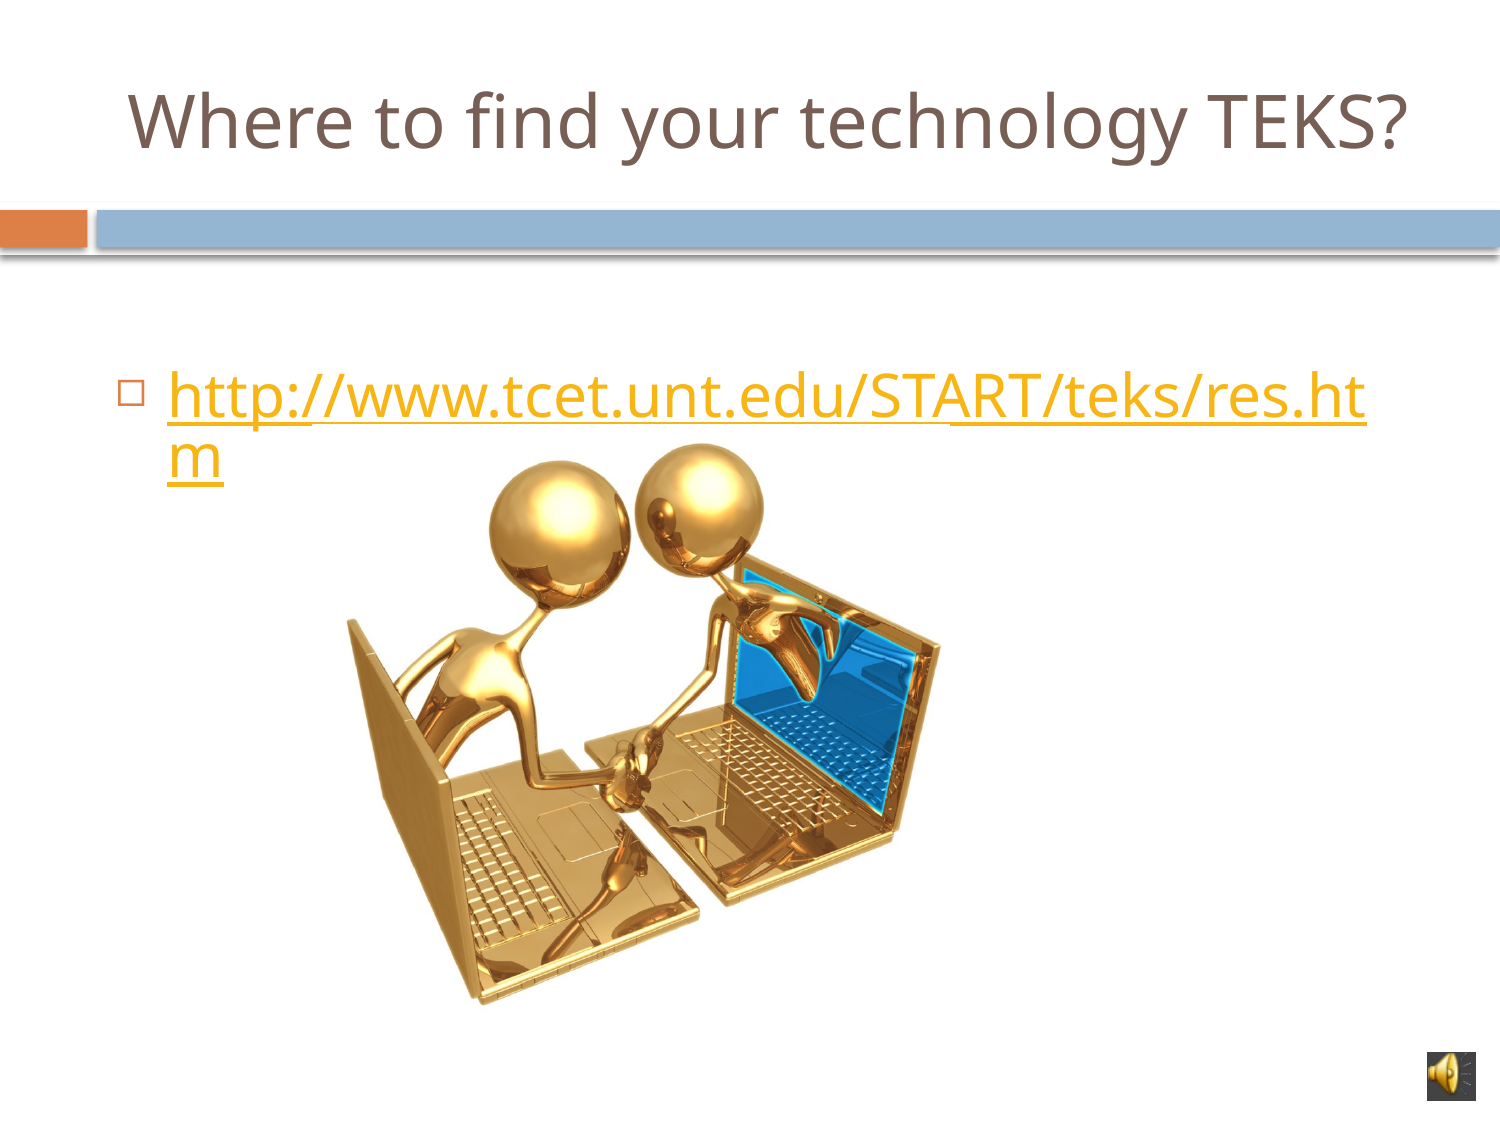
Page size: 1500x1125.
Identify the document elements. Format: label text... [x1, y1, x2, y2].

title Where to find your technology TEKS? [100, 37, 1438, 200]
picture [1426, 1051, 1477, 1102]
picture [312, 424, 951, 1063]
list http://www.tcet.unt.edu/START/teks/res.htm [100, 262, 1438, 1000]
